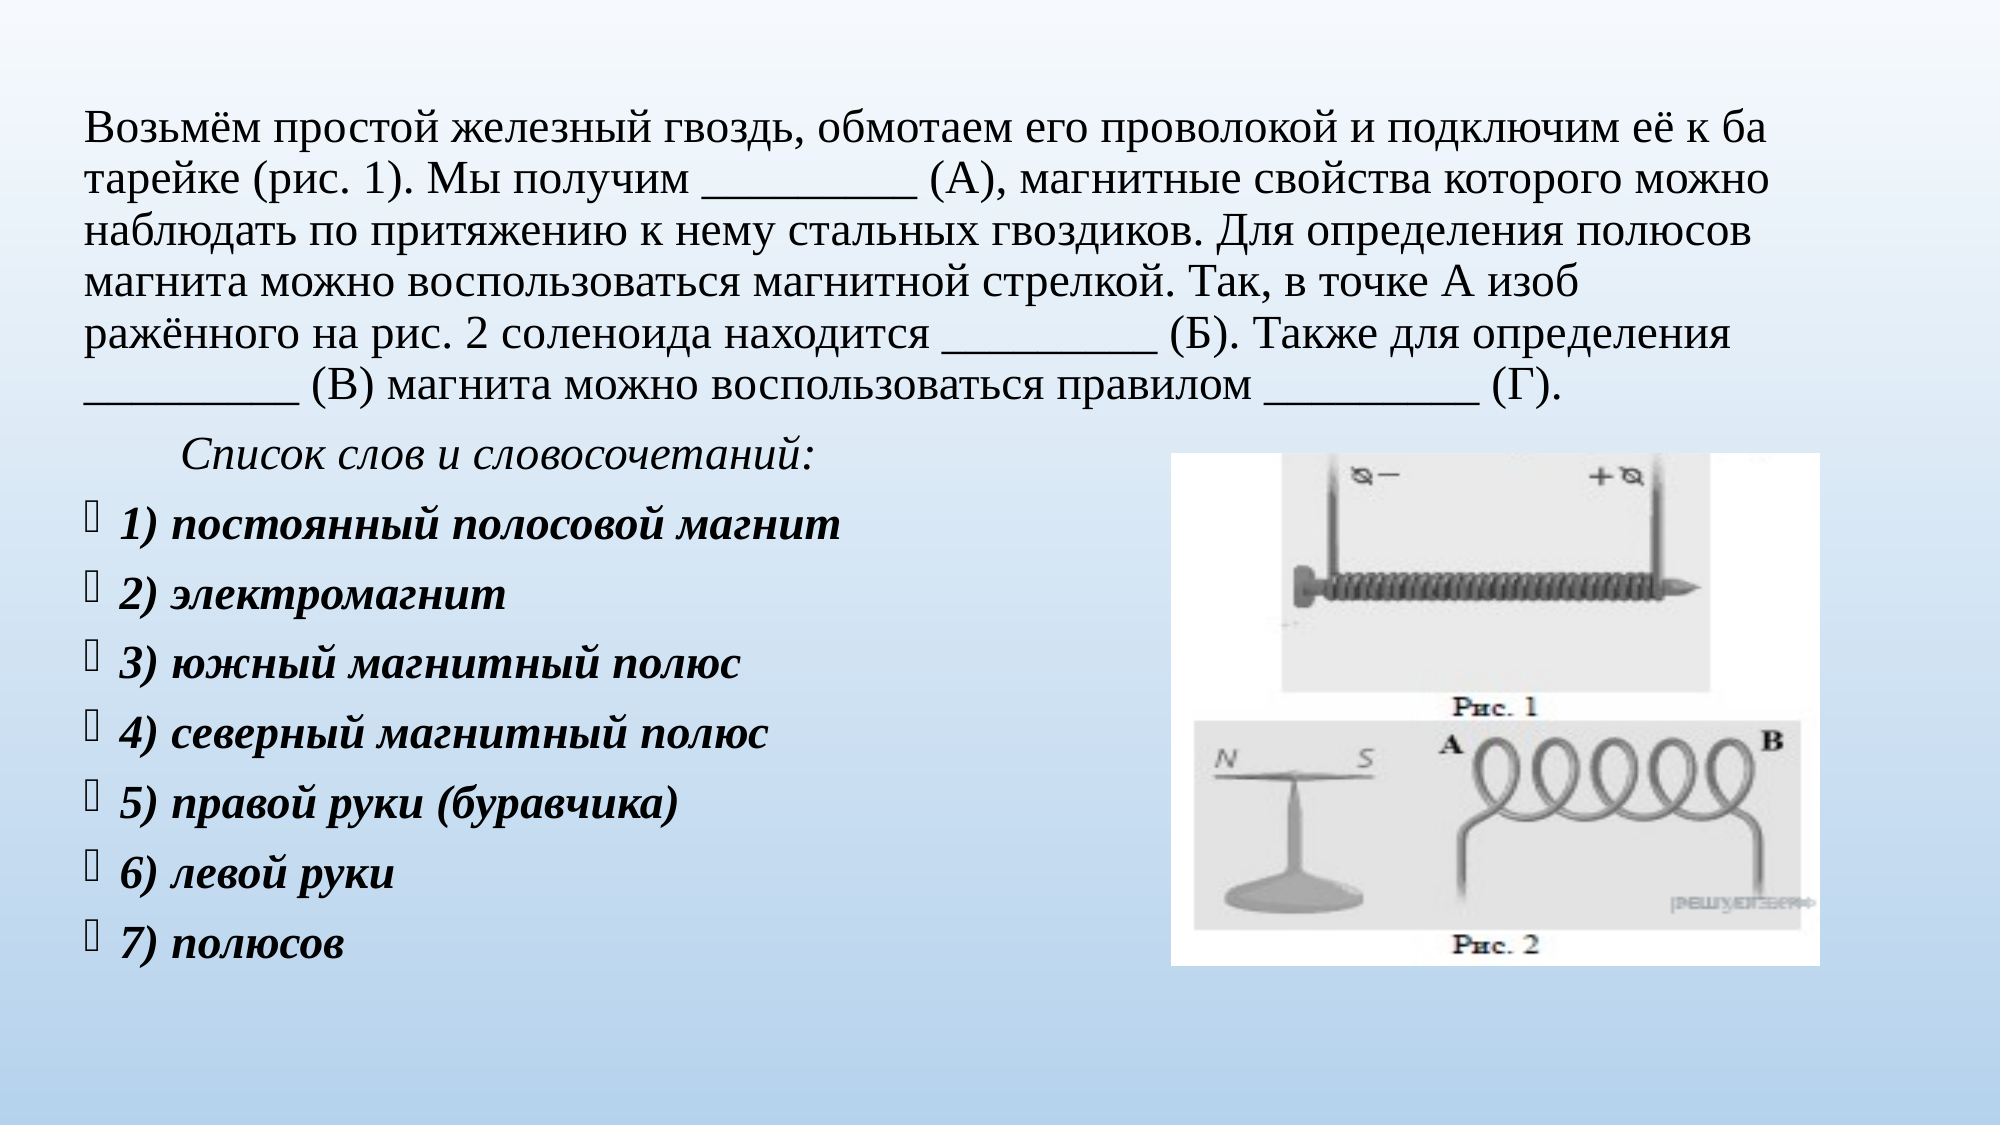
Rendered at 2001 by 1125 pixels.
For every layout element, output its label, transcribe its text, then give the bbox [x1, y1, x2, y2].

list Возьмём про­стой же­лез­ный гвоздь, об­мо­та­ем его про­во­ло­кой и под­клю­чим её к ба­та­рей­ке (рис. 1). Мы по­лу­чим _________ (А), маг­нит­ные свой­ства ко­то­ро­го можно на­блю­дать по при­тя­же­нию к нему сталь­ных гвоз­ди­ков. Для опре­де­ле­ния по­лю­сов маг­ни­та можно вос­поль­зо­вать­ся маг­нит­ной стрел­кой. Так, в точке А изоб­ражённого на рис. 2 со­ле­но­и­да на­хо­дит­ся _________ (Б). Также для опре­де­ле­ния _________ (В) маг­ни­та можно вос­поль­зо­вать­ся пра­ви­лом _________ (Г). Спи­сок слов и сло­во­со­че­та­ний: 1) по­сто­ян­ный по­ло­со­вой маг­нит 2) элек­тро­маг­нит 3) южный маг­нит­ный полюс 4) се­вер­ный маг­нит­ный полюс 5) пра­вой руки (бу­рав­чи­ка) 6) левой руки 7) по­лю­сов [68, 93, 1794, 1125]
picture [1171, 453, 1820, 966]
